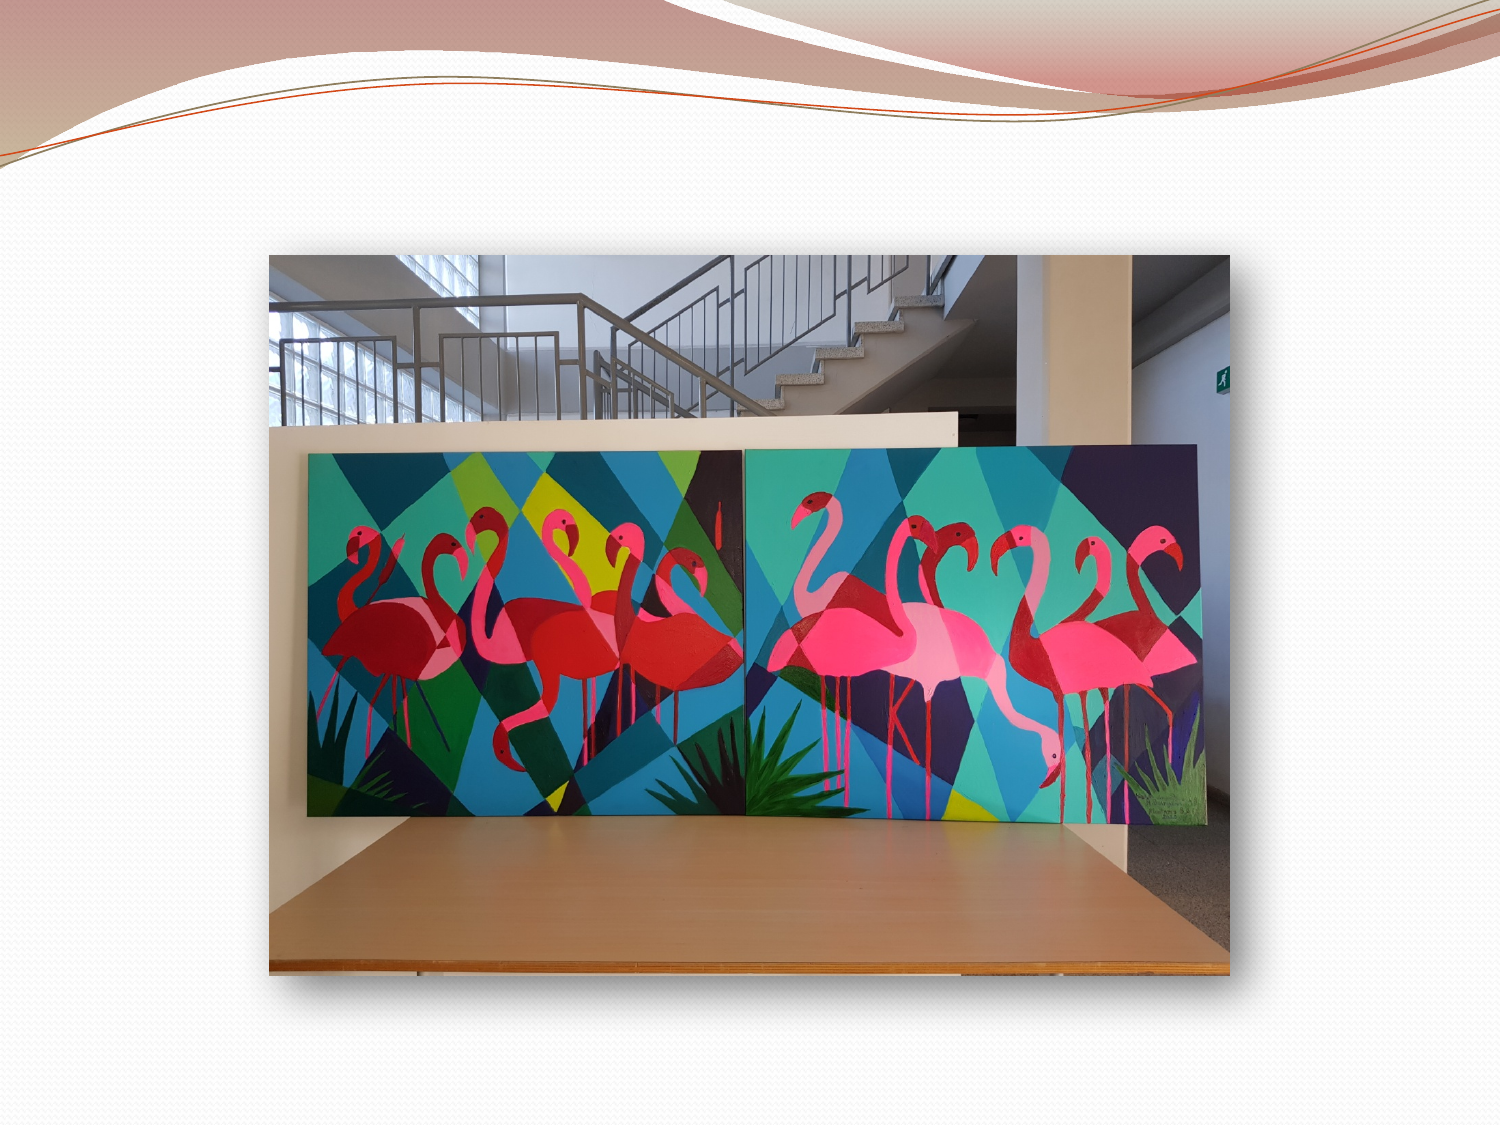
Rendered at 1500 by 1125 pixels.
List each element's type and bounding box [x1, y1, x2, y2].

list [269, 255, 1231, 976]
